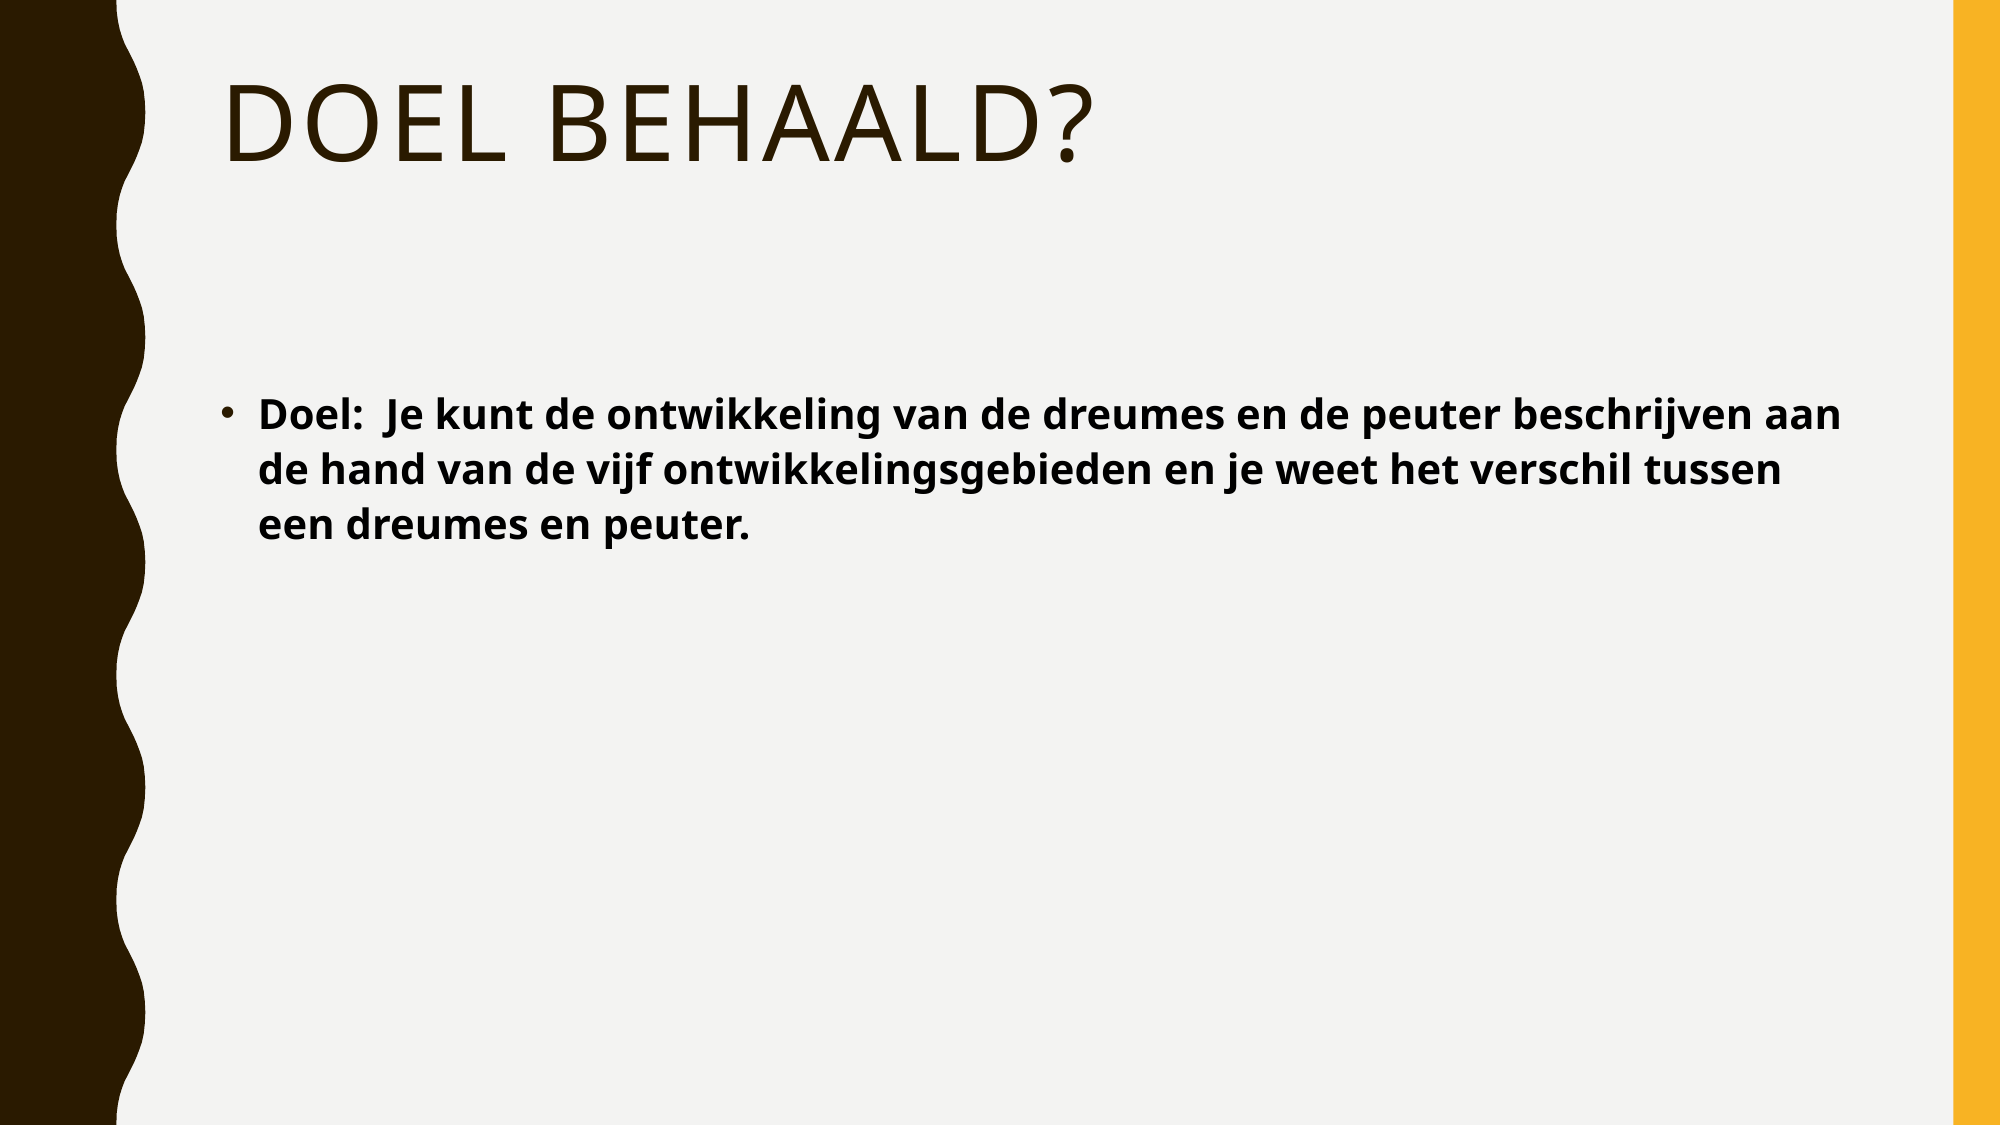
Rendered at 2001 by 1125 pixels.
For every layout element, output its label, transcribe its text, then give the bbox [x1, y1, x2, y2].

list Doel: Je kunt de ontwikkeling van de dreumes en de peuter beschrijven aan de hand van de vijf ontwikkelingsgebieden en je weet het verschil tussen een dreumes en peuter. [205, 375, 1875, 965]
title Doel behaald? [205, 62, 1875, 308]
